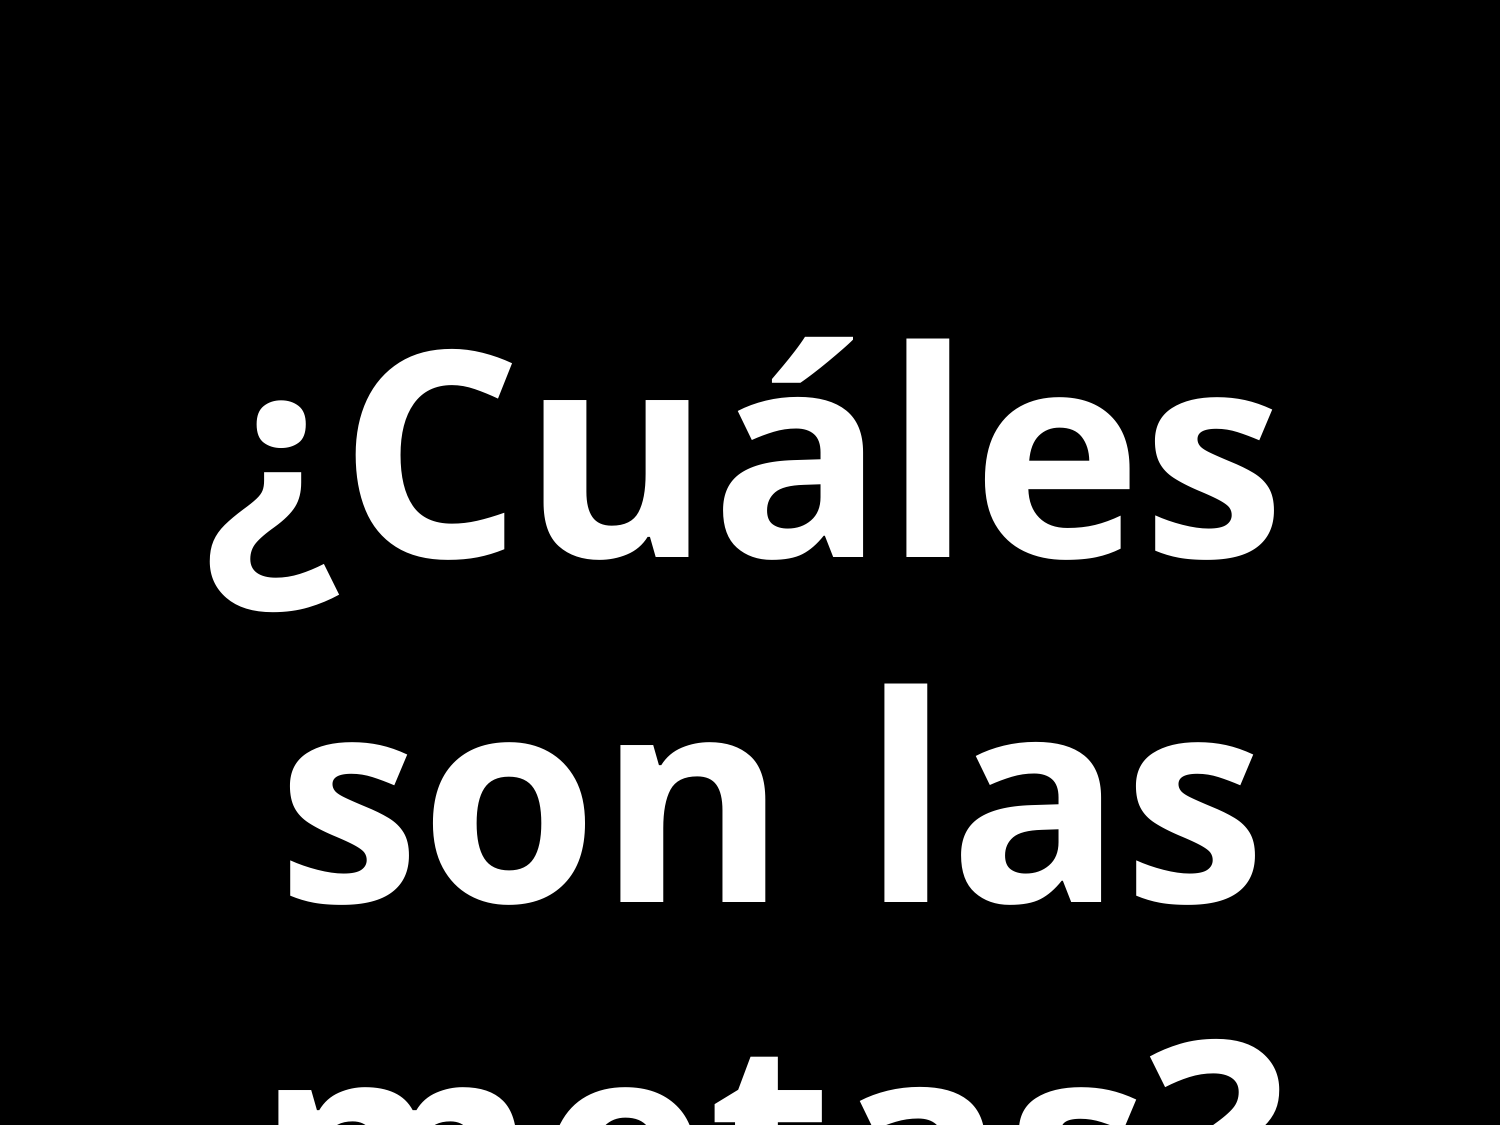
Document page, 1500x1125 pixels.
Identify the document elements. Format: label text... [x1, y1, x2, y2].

list ¿Cuáles son las metas? [29, 262, 1459, 1005]
